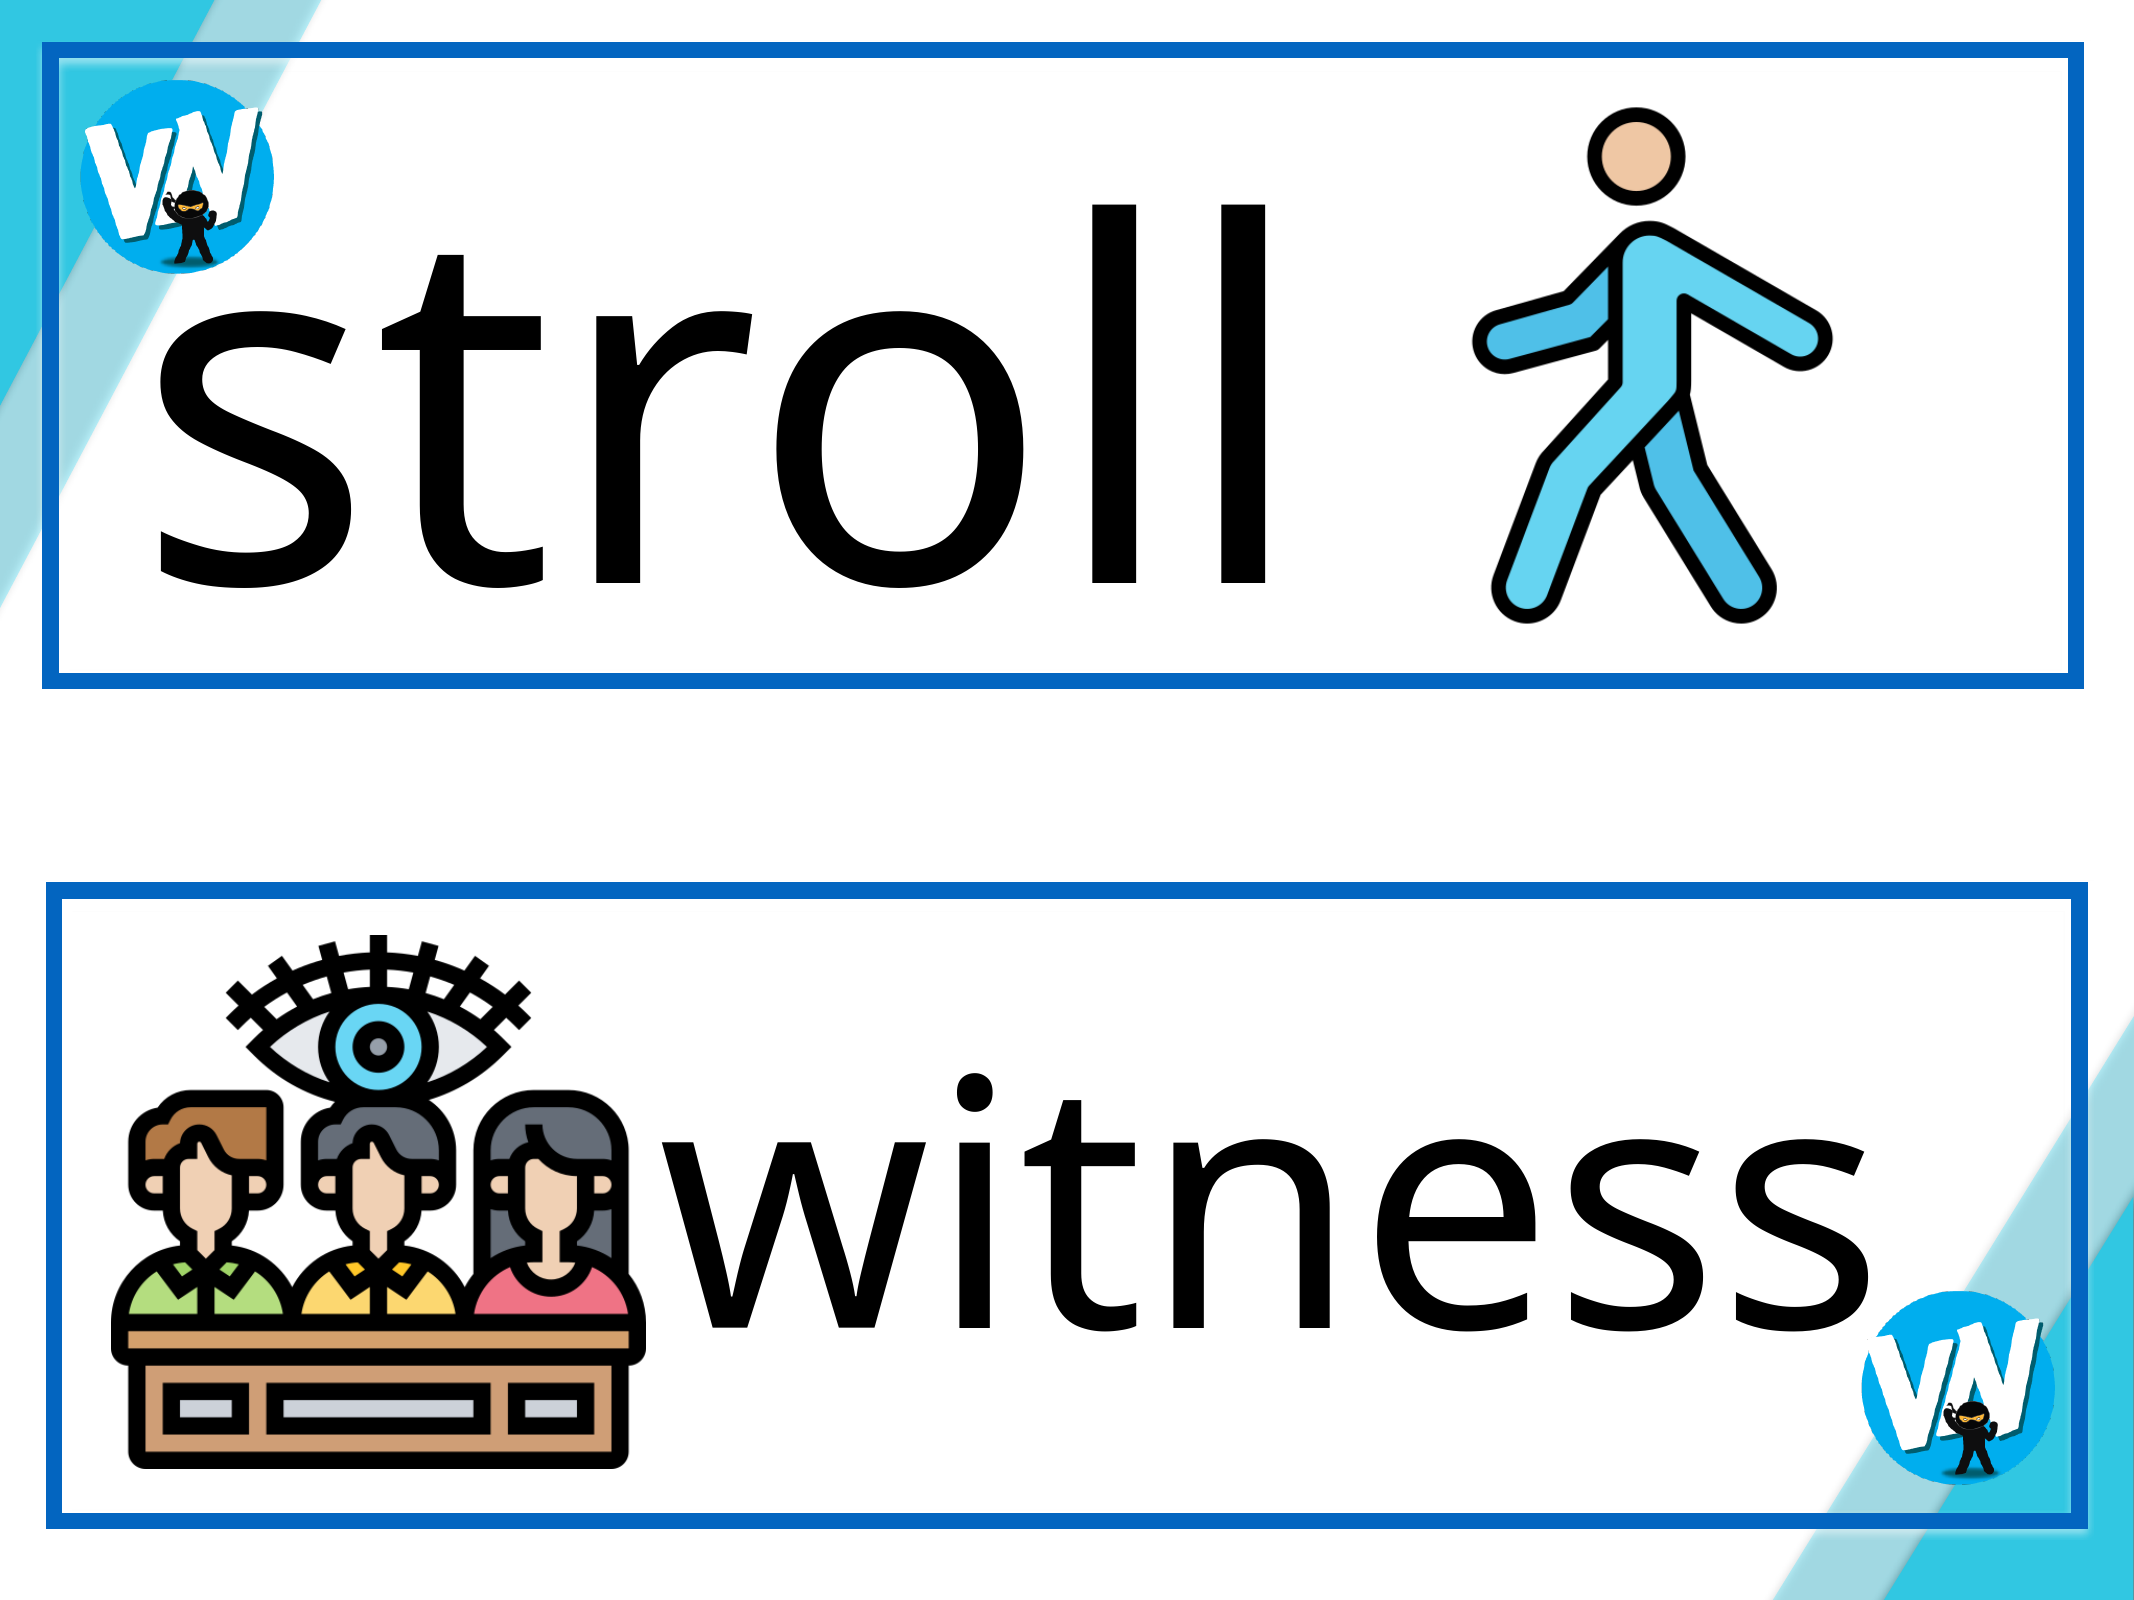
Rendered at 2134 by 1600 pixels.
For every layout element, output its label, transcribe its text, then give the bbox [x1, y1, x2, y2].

picture [1837, 1288, 2080, 1488]
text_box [0, 0, 78, 1544]
text_box stroll [127, 77, 1317, 692]
picture [1385, 98, 1920, 633]
text_box [86, 890, 1956, 1522]
text_box [86, 50, 2076, 681]
text_box witness [654, 973, 1956, 1406]
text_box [1963, 235, 2134, 1600]
picture [57, 77, 299, 278]
picture [111, 935, 646, 1469]
